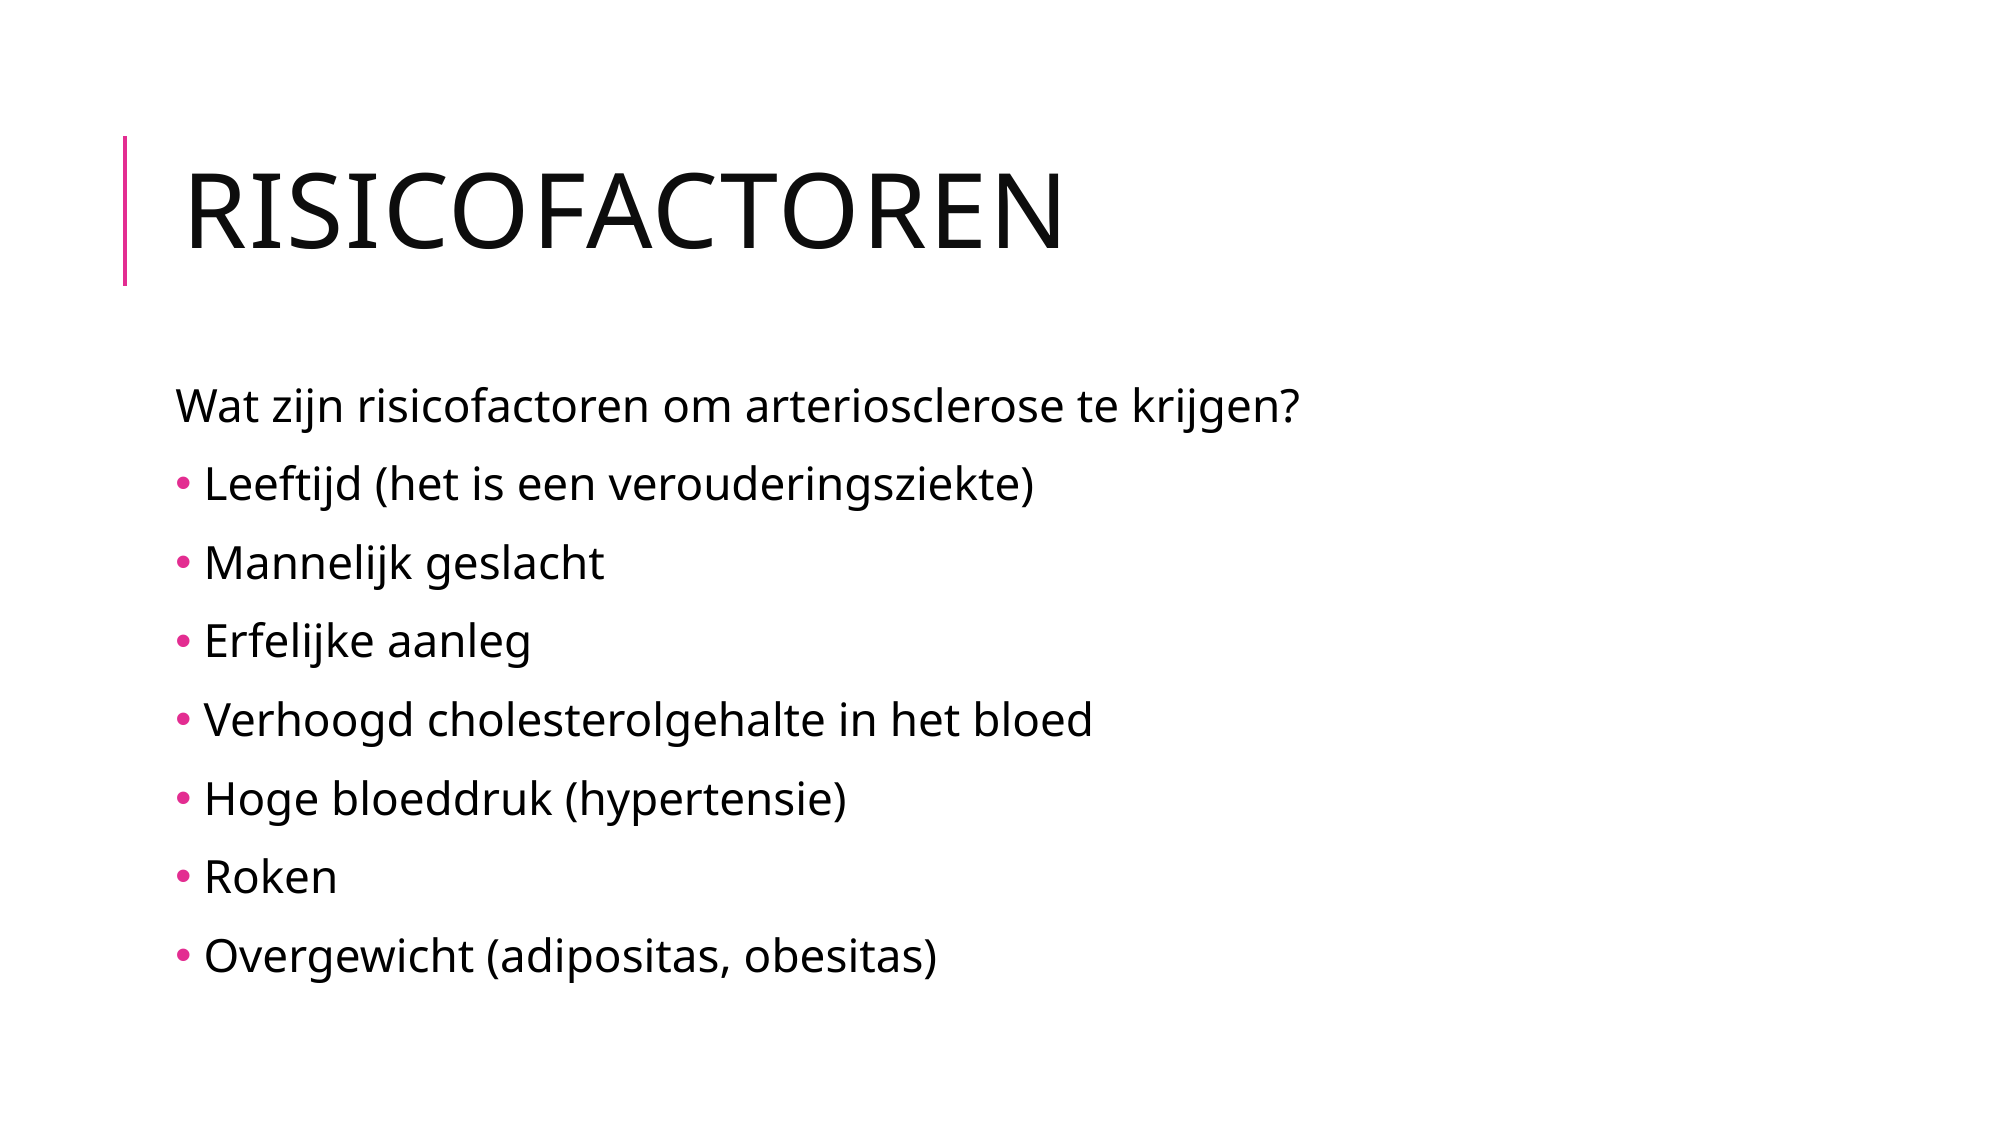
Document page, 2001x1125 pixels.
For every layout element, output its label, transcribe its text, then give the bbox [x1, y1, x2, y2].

list Wat zijn risicofactoren om arteriosclerose te krijgen? Leeftijd (het is een verouderingsziekte) Mannelijk geslacht Erfelijke aanleg Verhoogd cholesterolgehalte in het bloed Hoge bloeddruk (hypertensie) Roken Overgewicht (adipositas, obesitas) [168, 375, 1763, 1035]
title Risicofactoren [168, 96, 1763, 342]
